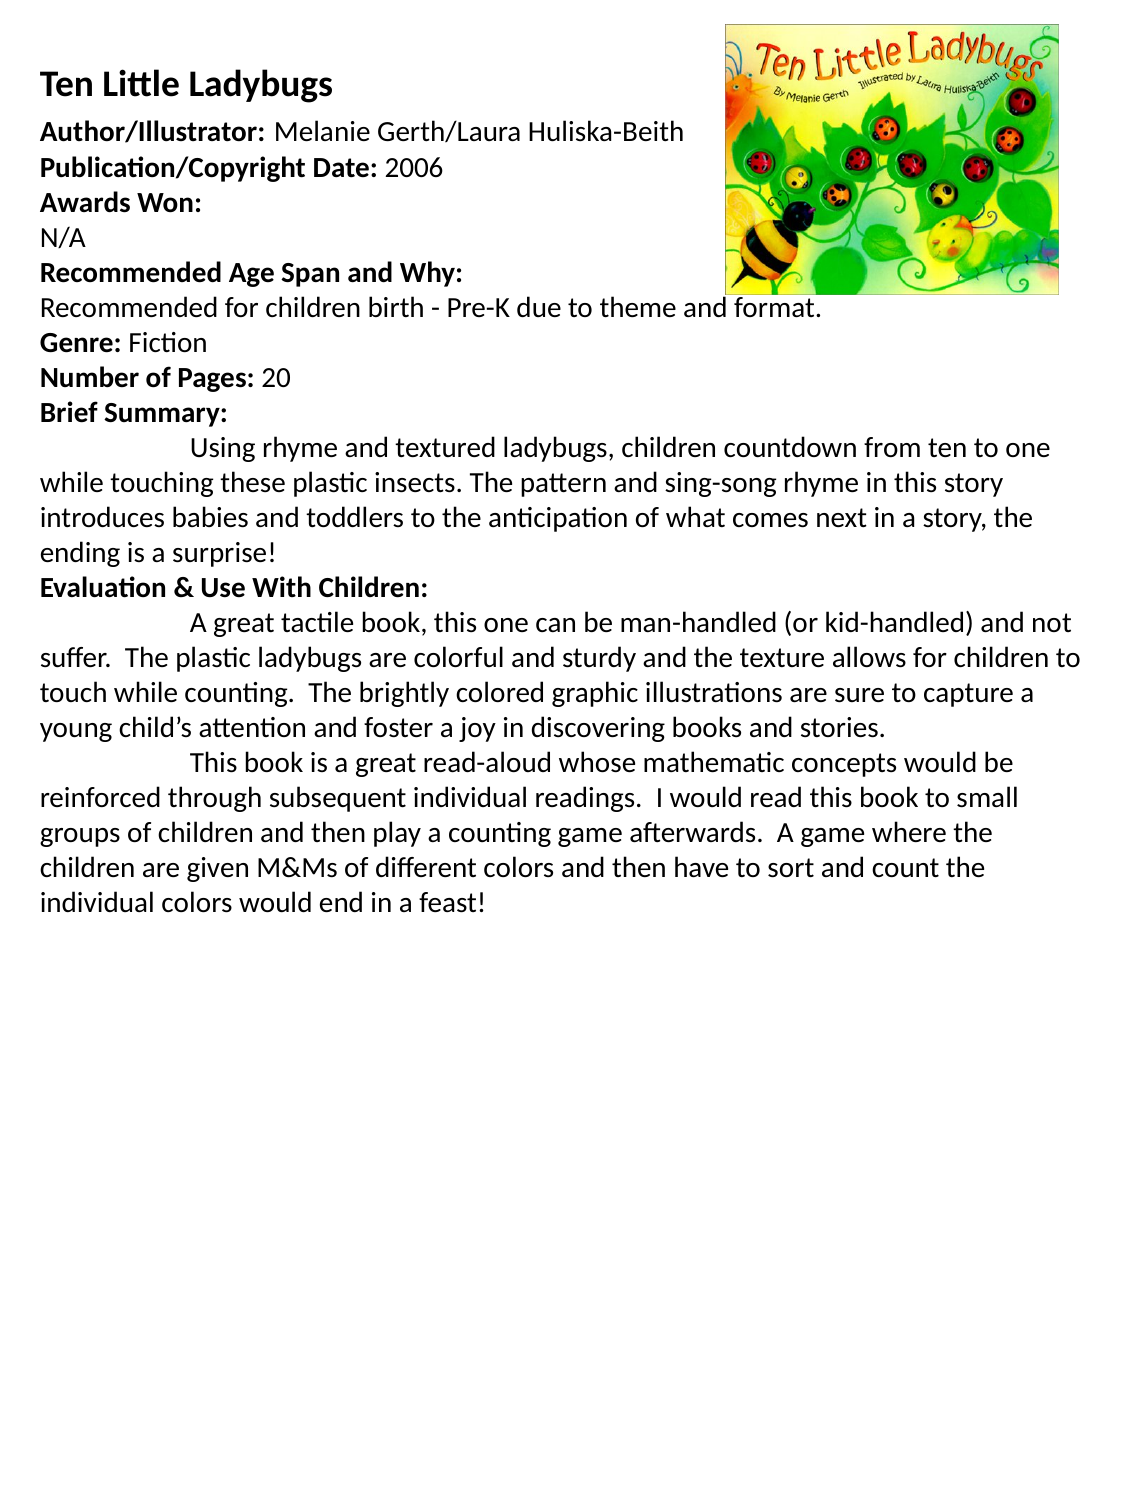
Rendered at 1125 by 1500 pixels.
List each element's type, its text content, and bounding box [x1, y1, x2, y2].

text_box Ten Little Ladybugs Author/Illustrator: Melanie Gerth/Laura Huliska-Beith Publication/Copyright Date: 2006 Awards Won: N/A Recommended Age Span and Why: Recommended for children birth - Pre-K due to theme and format. Genre: Fiction Number of Pages: 20 Brief Summary: Using rhyme and textured ladybugs, children countdown from ten to one while touching these plastic insects. The pattern and sing-song rhyme in this story introduces babies and toddlers to the anticipation of what comes next in a story, the ending is a surprise! Evaluation & Use With Children: A great tactile book, this one can be man-handled (or kid-handled) and not suffer. The plastic ladybugs are colorful and sturdy and the texture allows for children to touch while counting. The brightly colored graphic illustrations are sure to capture a young child’s attention and foster a joy in discovering books and stories. This book is a great read-aloud whose mathematic concepts would be reinforced through subsequent individual readings. I would read this book to small groups of children and then play a counting game afterwards. A game where the children are given M&Ms of different colors and then have to sort and count the individual colors would end in a feast! [24, 51, 1100, 926]
picture [724, 24, 1060, 296]
